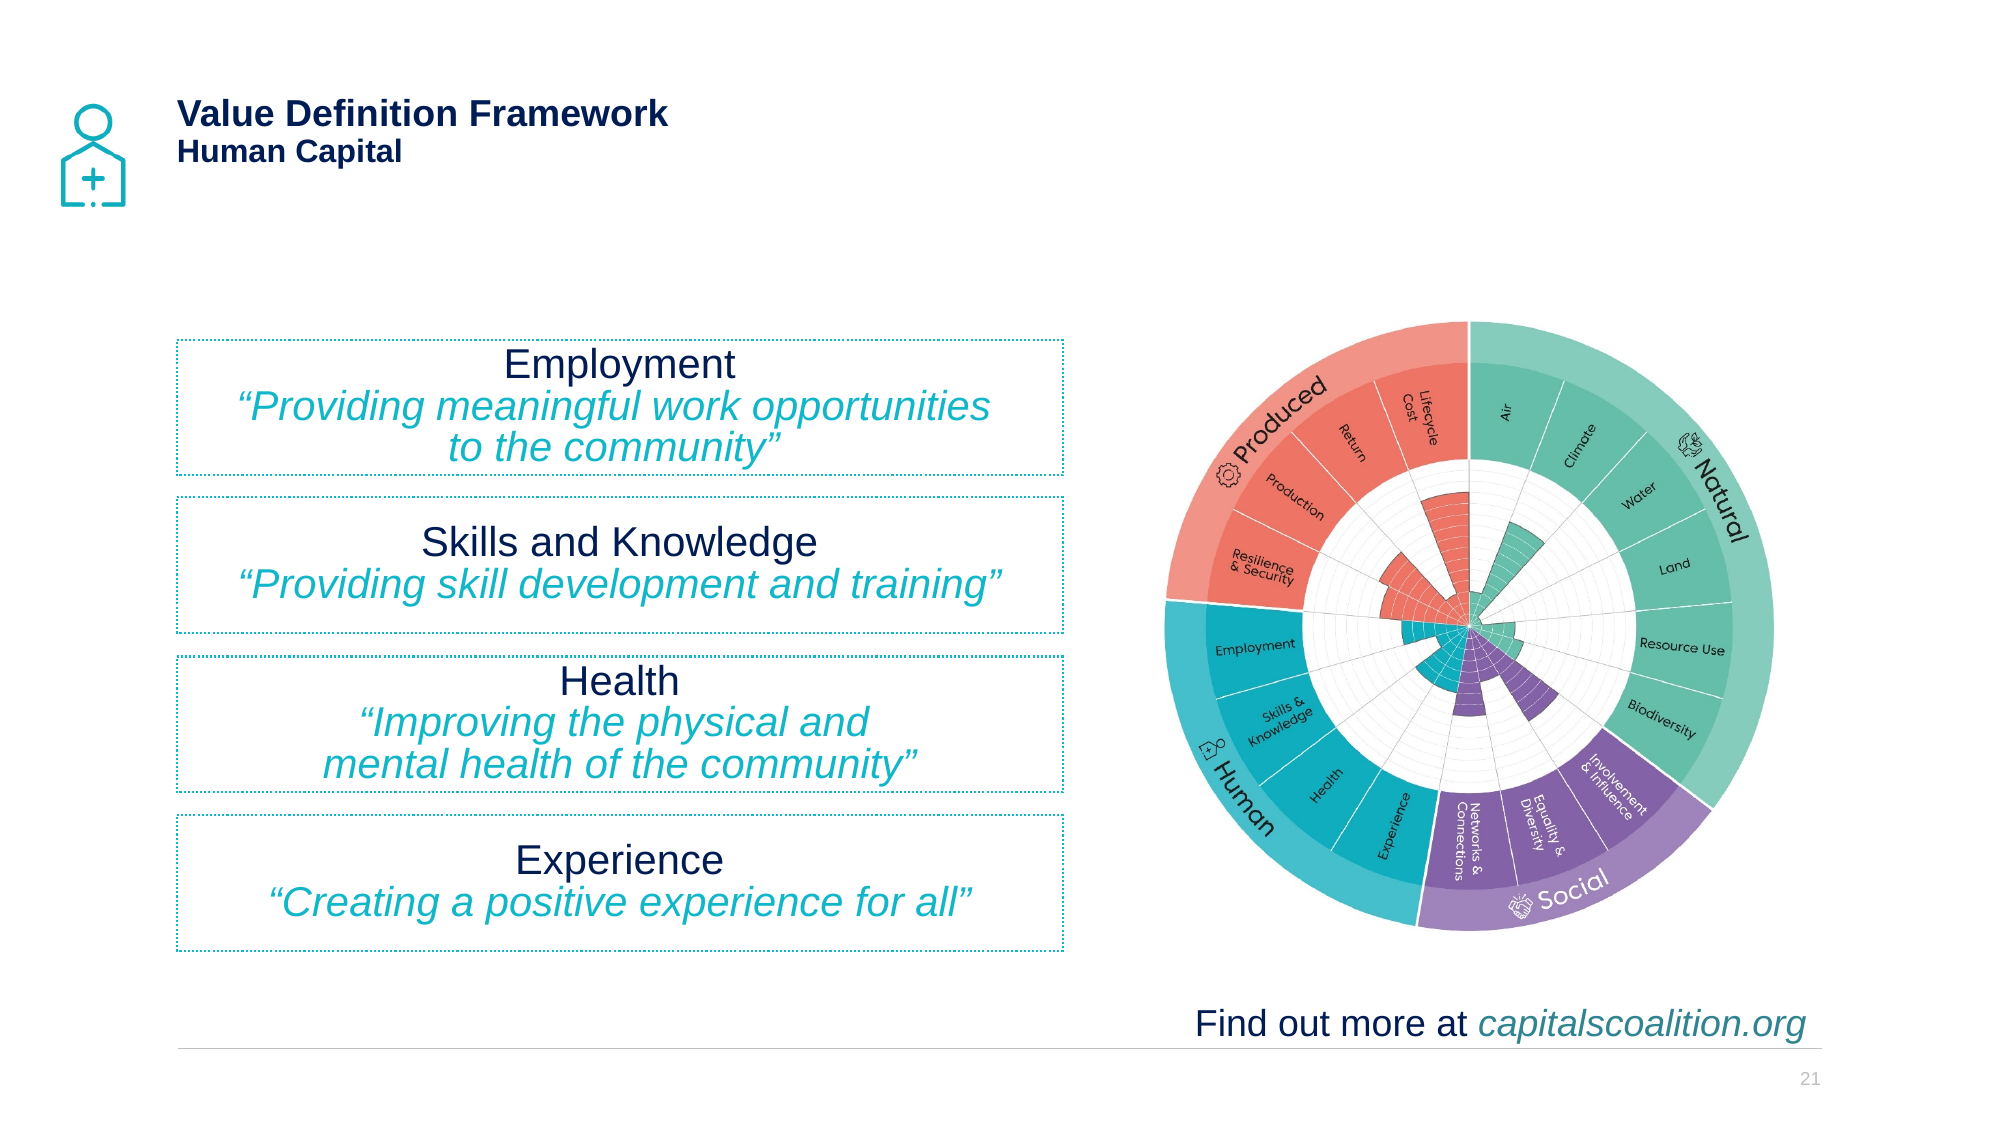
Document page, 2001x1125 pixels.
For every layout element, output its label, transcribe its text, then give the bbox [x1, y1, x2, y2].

list Find out more at capitalscoalition.org [1179, 1004, 1822, 1047]
picture [30, 92, 155, 217]
picture [1130, 287, 1808, 965]
title Value Definition Framework Human Capital [176, 94, 1822, 217]
text_box Skills and Knowledge “Providing skill development and training” [176, 496, 1064, 634]
text_box Employment “Providing meaningful work opportunities to the community” [176, 339, 1064, 476]
text_box Experience “Creating a positive experience for all” [176, 814, 1064, 952]
slide_number 21 [1386, 1048, 1837, 1108]
text_box Health “Improving the physical and mental health of the community” [176, 655, 1064, 793]
